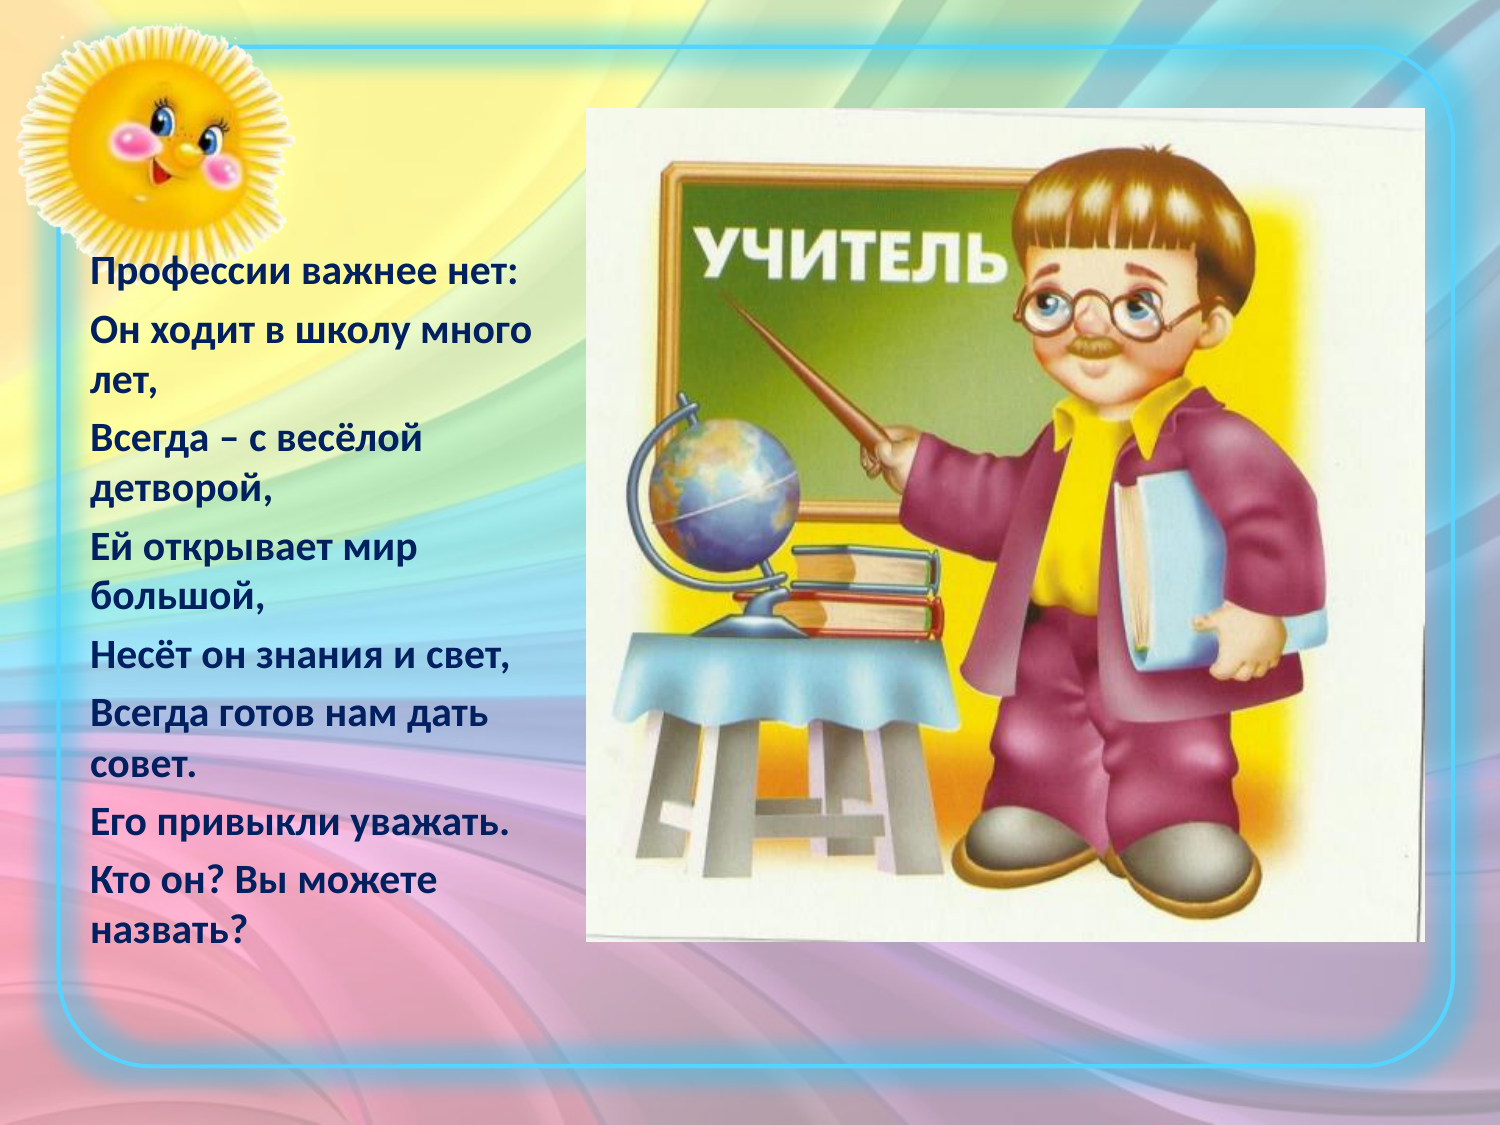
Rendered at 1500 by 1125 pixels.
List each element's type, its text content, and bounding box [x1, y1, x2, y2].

picture [11, 11, 340, 340]
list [586, 108, 1426, 942]
list Профессии важнее нет: Он ходит в школу много лет, Всегда – с весёлой детворой, Ей открывает мир большой, Несёт он знания и свет, Всегда готов нам дать совет. Его привыкли уважать. Кто он? Вы можете назвать? [75, 235, 569, 1005]
